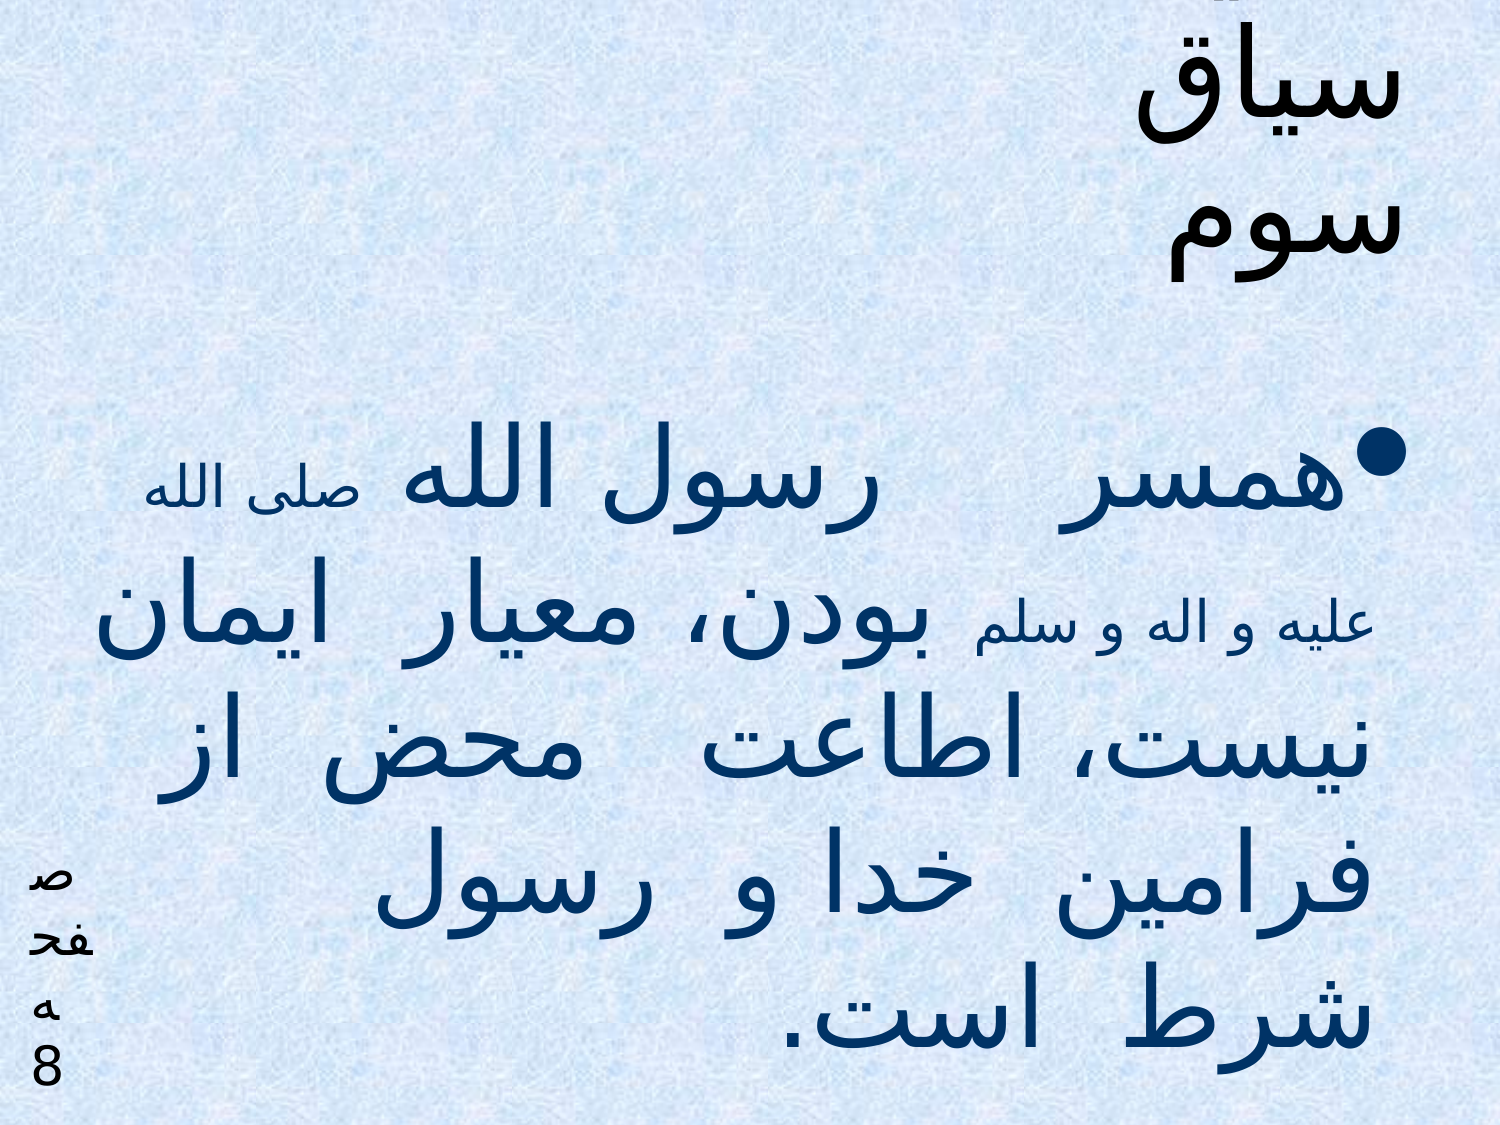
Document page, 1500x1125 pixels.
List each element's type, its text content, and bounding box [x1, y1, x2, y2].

slide_number صفحه 8 [13, 1023, 111, 1105]
title جهت هدایتی سیاق سوم [899, 99, 1426, 288]
picture [0, 0, 1500, 1125]
list همسر رسول الله صلی الله علیه و اله و سلم بودن، معیار ایمان نیست، اطاعت محض از فرامین خدا و رسول شرط است. همسر نوح علیه السلام و همسر لوط علیه السلام، به دلیل خیانتشان، مثل کفرند اما همسر فرعون به دلیل برائت جستن از عملکرد طاغوتی که همسر او بود و مریم سلام الله علیها، به دلیل پاکدامنی و فرمان برداری، مثل ایمانند. [74, 387, 1451, 1051]
